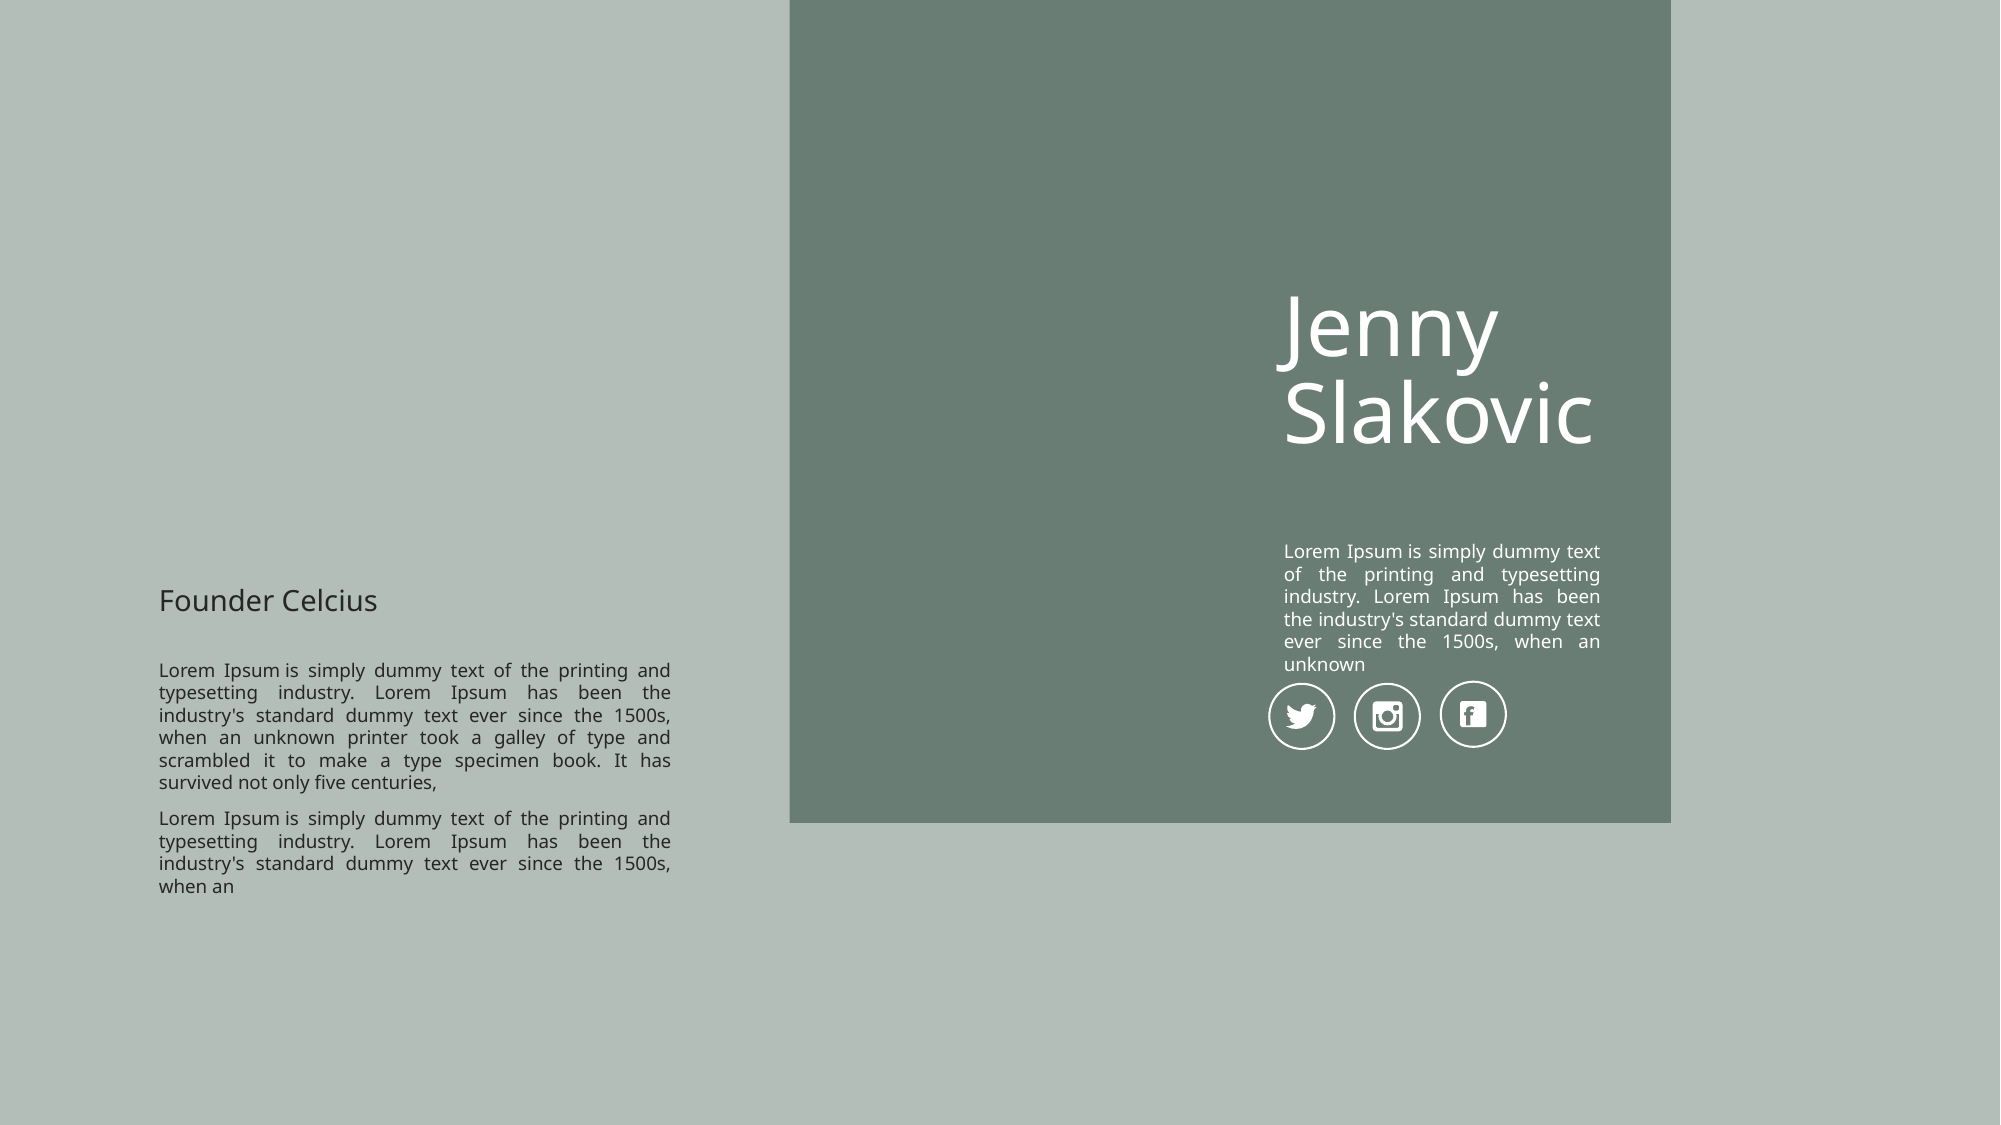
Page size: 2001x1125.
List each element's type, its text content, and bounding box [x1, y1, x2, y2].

picture [789, 162, 1211, 1125]
text_box [789, 0, 1672, 824]
text_box Jenny [1268, 283, 1706, 363]
text_box Founder Celcius [143, 578, 430, 621]
text_box Lorem Ipsum is simply dummy text of the printing and typesetting industry. Lorem Ipsum has been the industry's standard dummy text ever since the 1500s, when an unknown [1269, 532, 1615, 683]
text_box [1269, 681, 1506, 749]
text_box Lorem Ipsum is simply dummy text of the printing and typesetting industry. Lorem Ipsum has been the industry's standard dummy text ever since the 1500s, when an [144, 799, 686, 905]
text_box Lorem Ipsum is simply dummy text of the printing and typesetting industry. Lorem Ipsum has been the industry's standard dummy text ever since the 1500s, when an unknown printer took a galley of type and scrambled it to make a type specimen book. It has survived not only five centuries, [144, 650, 686, 799]
text_box Slakovic [1268, 370, 1706, 450]
